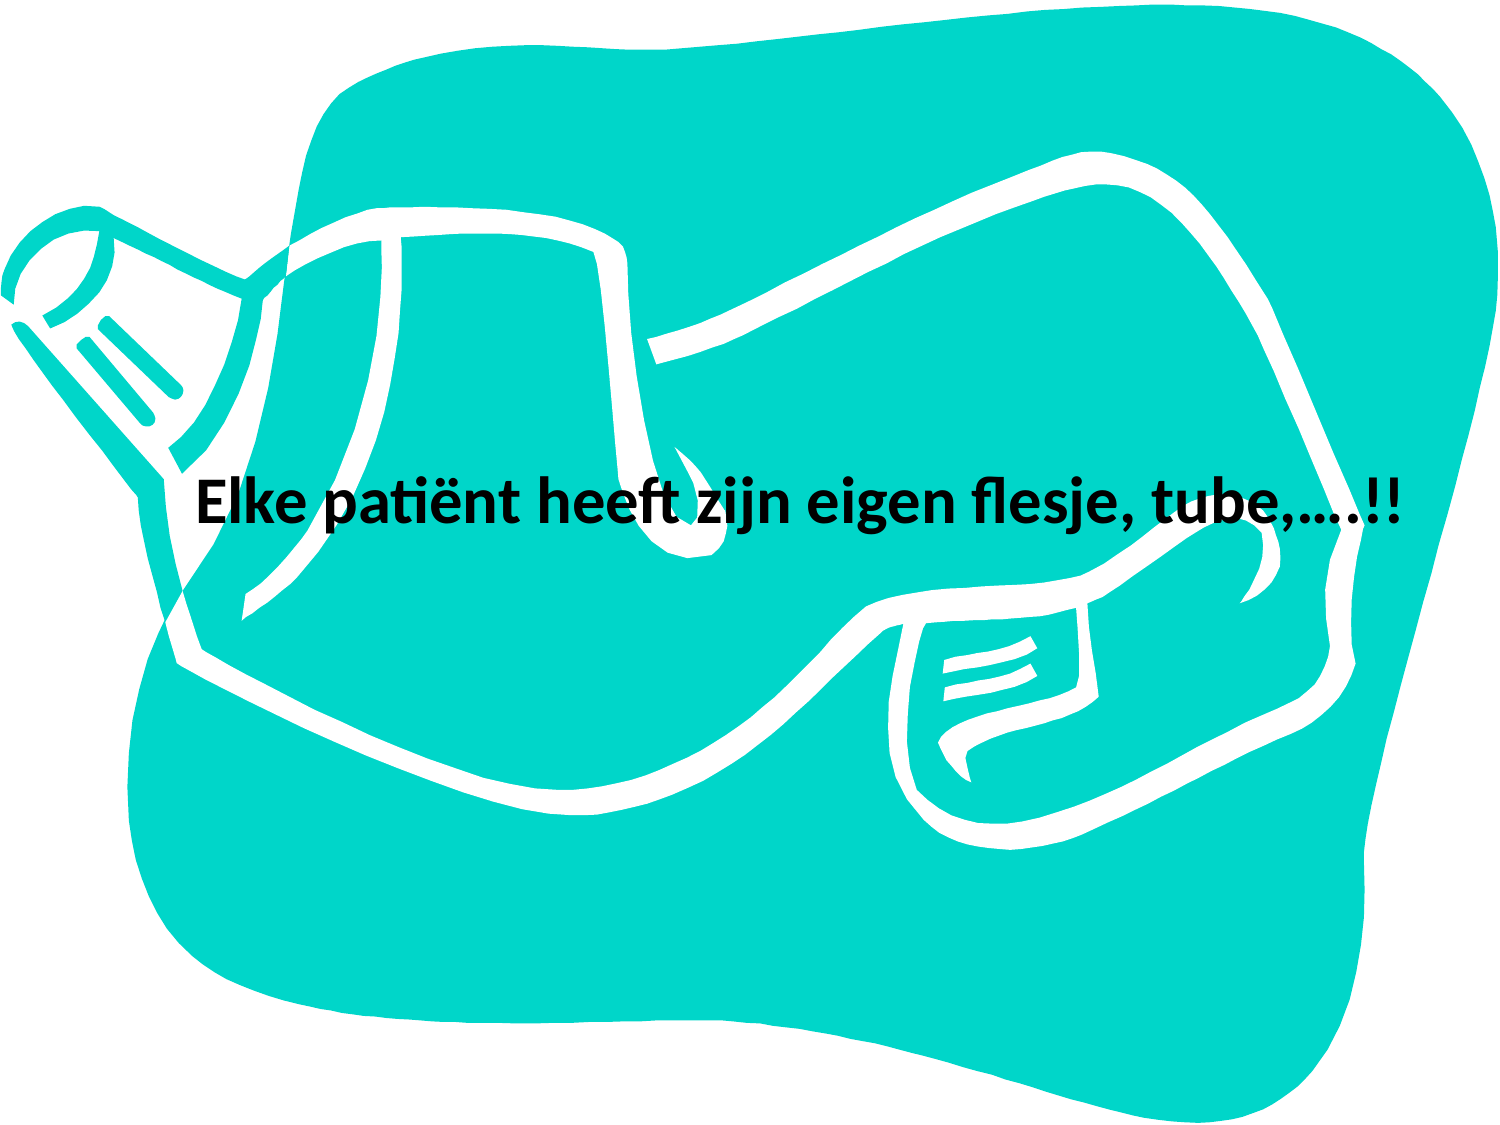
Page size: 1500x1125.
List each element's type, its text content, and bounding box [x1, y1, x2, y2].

list Elke patiënt heeft zijn eigen flesje, tube,….!! [75, 262, 1425, 1005]
